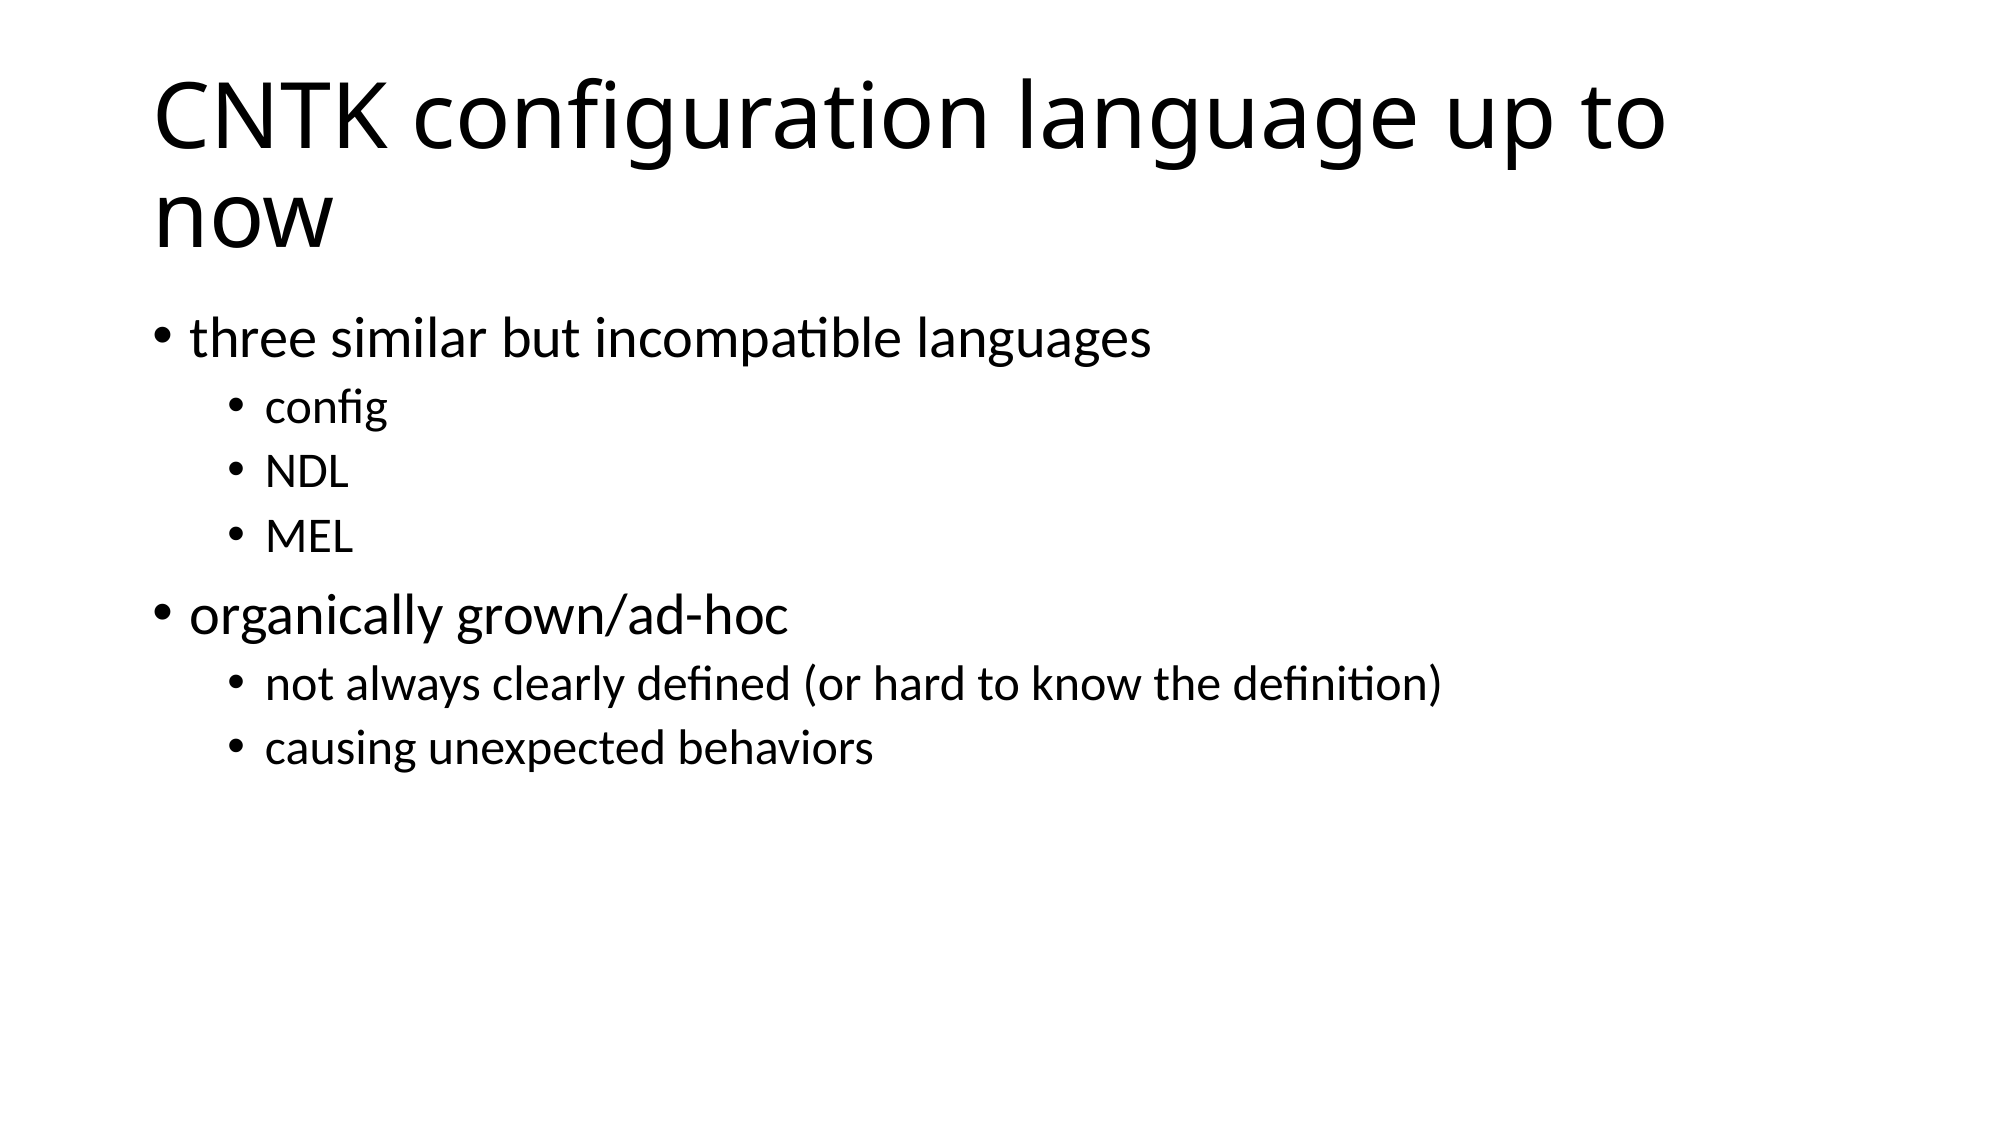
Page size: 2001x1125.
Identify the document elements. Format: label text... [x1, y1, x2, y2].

title CNTK configuration language up to now [137, 59, 1863, 278]
list three similar but incompatible languages config NDL MEL organically grown/ad-hoc not always clearly defined (or hard to know the definition) causing unexpected behaviors [137, 299, 1863, 1014]
